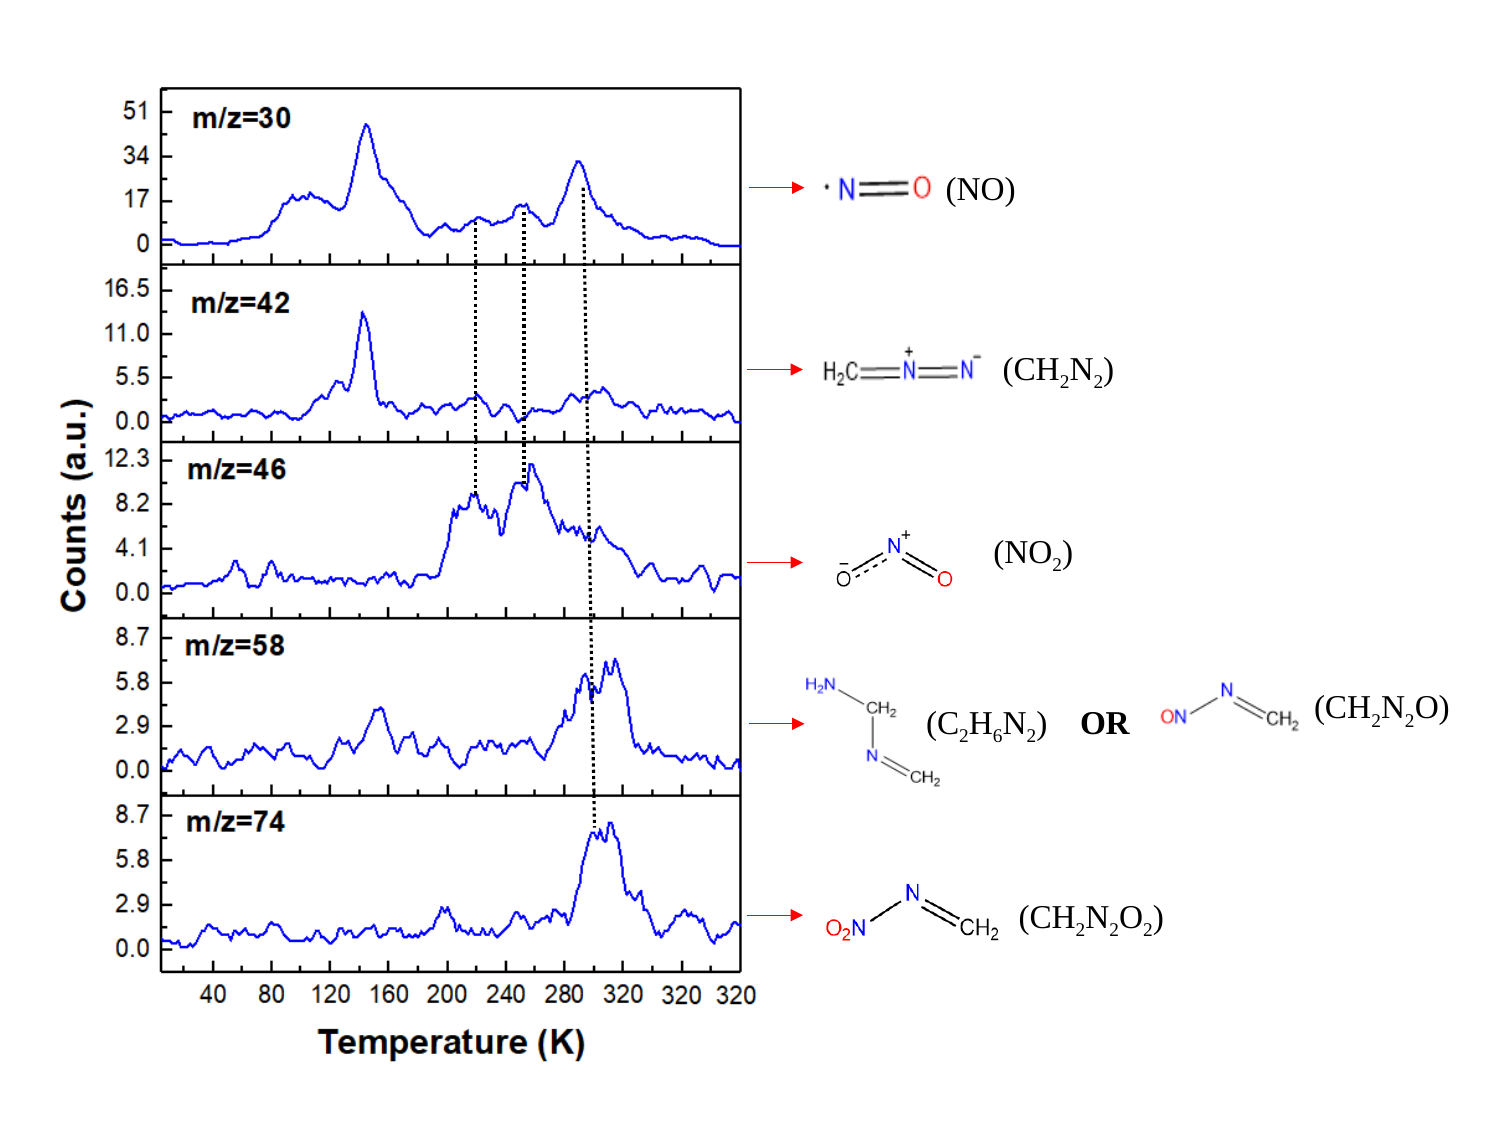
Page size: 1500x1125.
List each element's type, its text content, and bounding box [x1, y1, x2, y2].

text_box (NO2) [978, 522, 1158, 583]
picture [786, 654, 959, 810]
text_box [583, 187, 595, 828]
text_box (CH2N2O2) [1020, 887, 1179, 948]
text_box (NO) [930, 159, 1070, 215]
picture [804, 163, 952, 228]
text_box (CH2N2) [987, 339, 1167, 400]
text_box (CH2N2O) [1310, 678, 1478, 739]
picture [802, 331, 1001, 398]
text_box OR [1065, 693, 1144, 749]
picture [809, 507, 972, 618]
picture [815, 864, 1020, 969]
picture [1144, 656, 1310, 755]
text_box (C2H6N2) [959, 693, 1090, 754]
picture [51, 50, 784, 1075]
